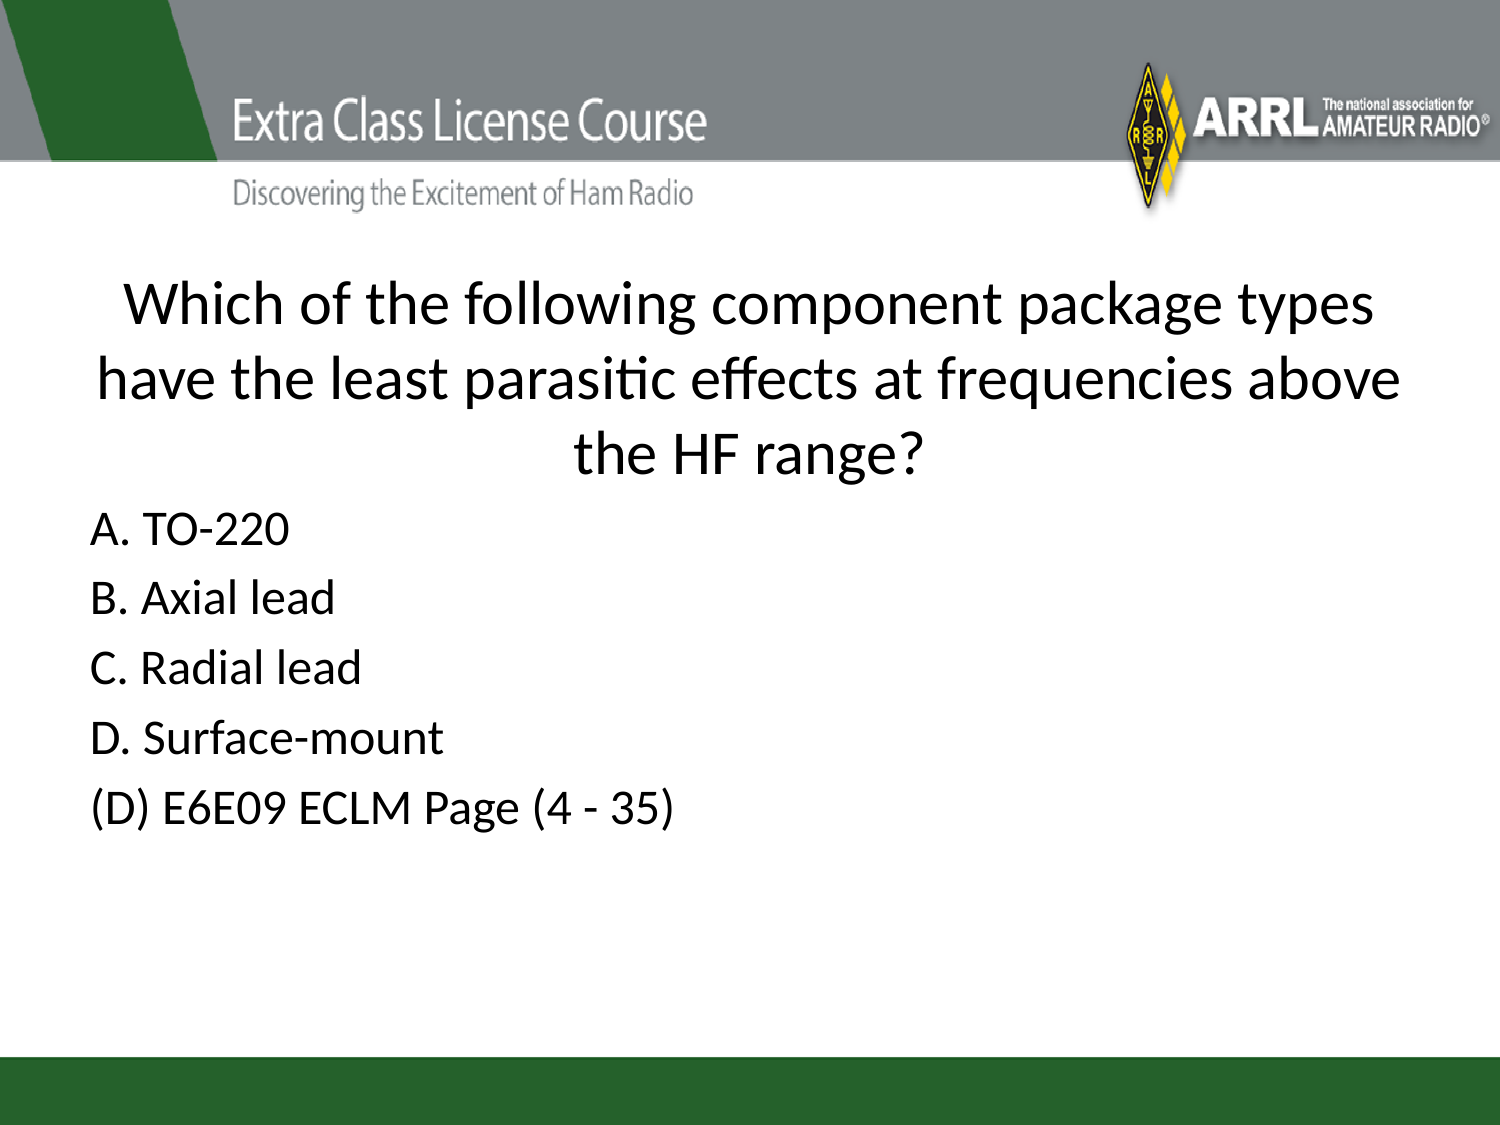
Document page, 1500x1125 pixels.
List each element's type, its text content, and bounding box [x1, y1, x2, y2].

list A. TO-220 B. Axial lead C. Radial lead D. Surface-mount (D) E6E09 ECLM Page (4 - 35) [75, 487, 1425, 1005]
picture [0, 0, 1500, 1125]
title Which of the following component package types have the least parasitic effects at frequencies above the HF range? [75, 254, 1425, 435]
